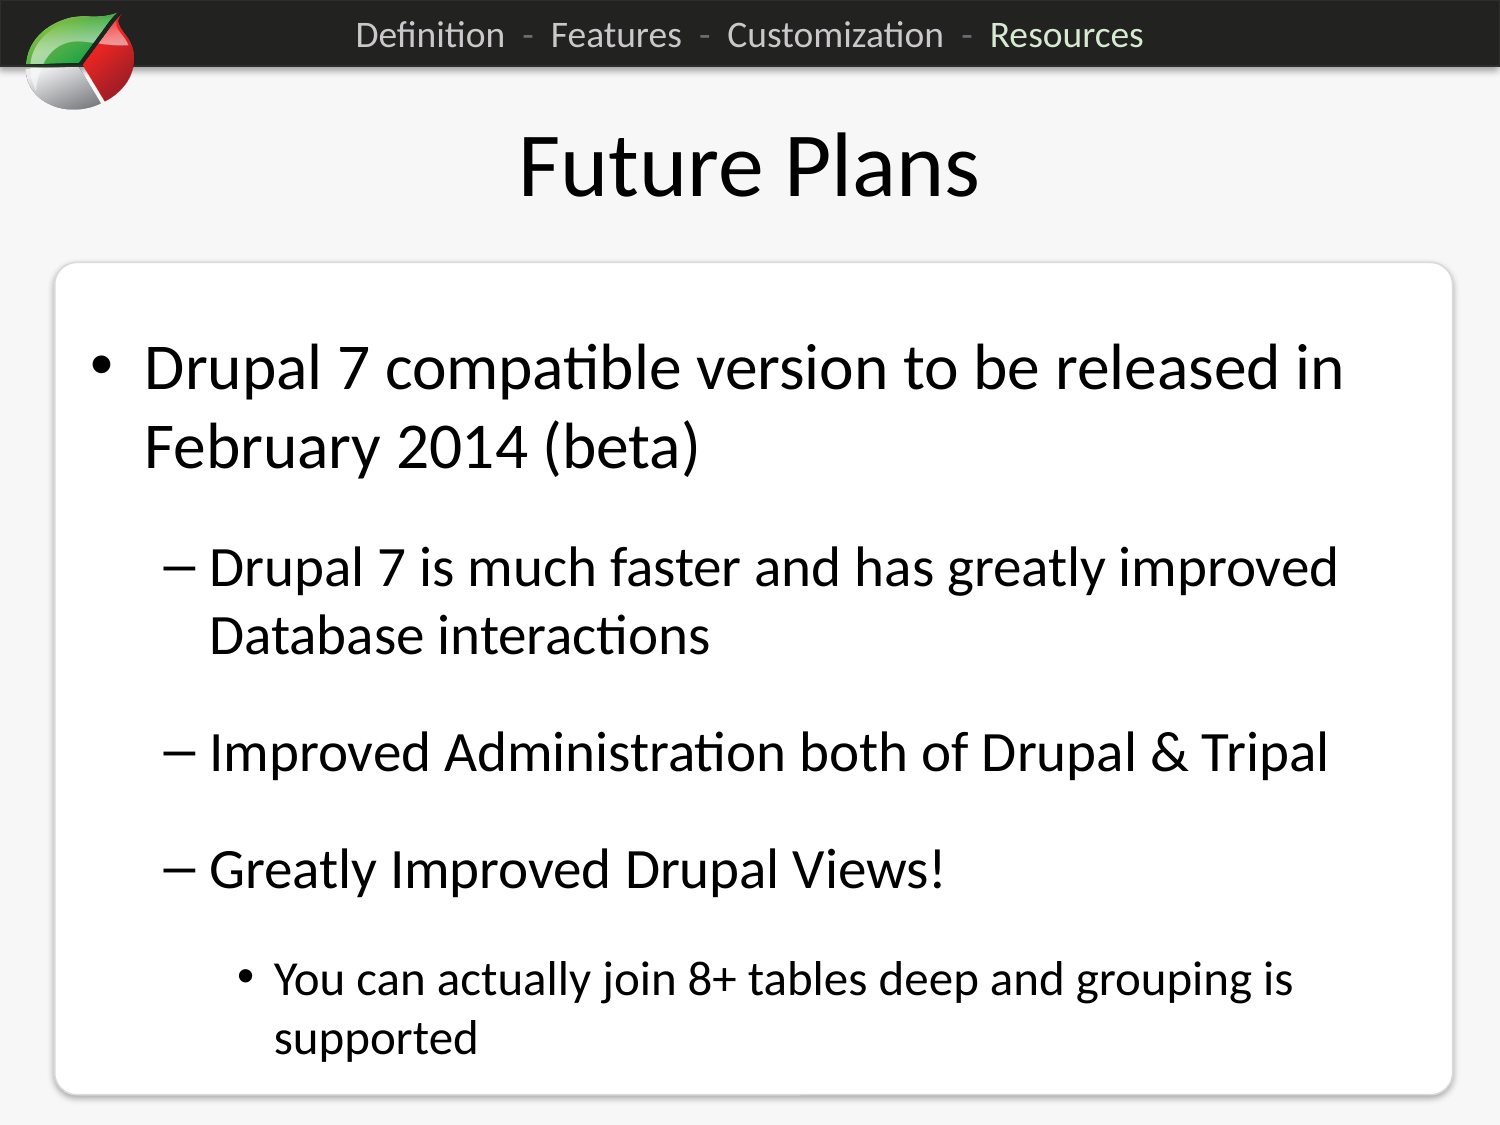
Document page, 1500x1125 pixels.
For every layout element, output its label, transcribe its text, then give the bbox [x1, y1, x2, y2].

title Future Plans [75, 76, 1425, 254]
text_box [53, 261, 1454, 1096]
text_box Definition - Features - Customization - Resources [0, 0, 1500, 67]
picture [24, 6, 138, 112]
list Drupal 7 compatible version to be released in February 2014 (beta) Drupal 7 is much faster and has greatly improved Database interactions Improved Administration both of Drupal & Tripal Greatly Improved Drupal Views! You can actually join 8+ tables deep and grouping is supported [75, 317, 1425, 1076]
